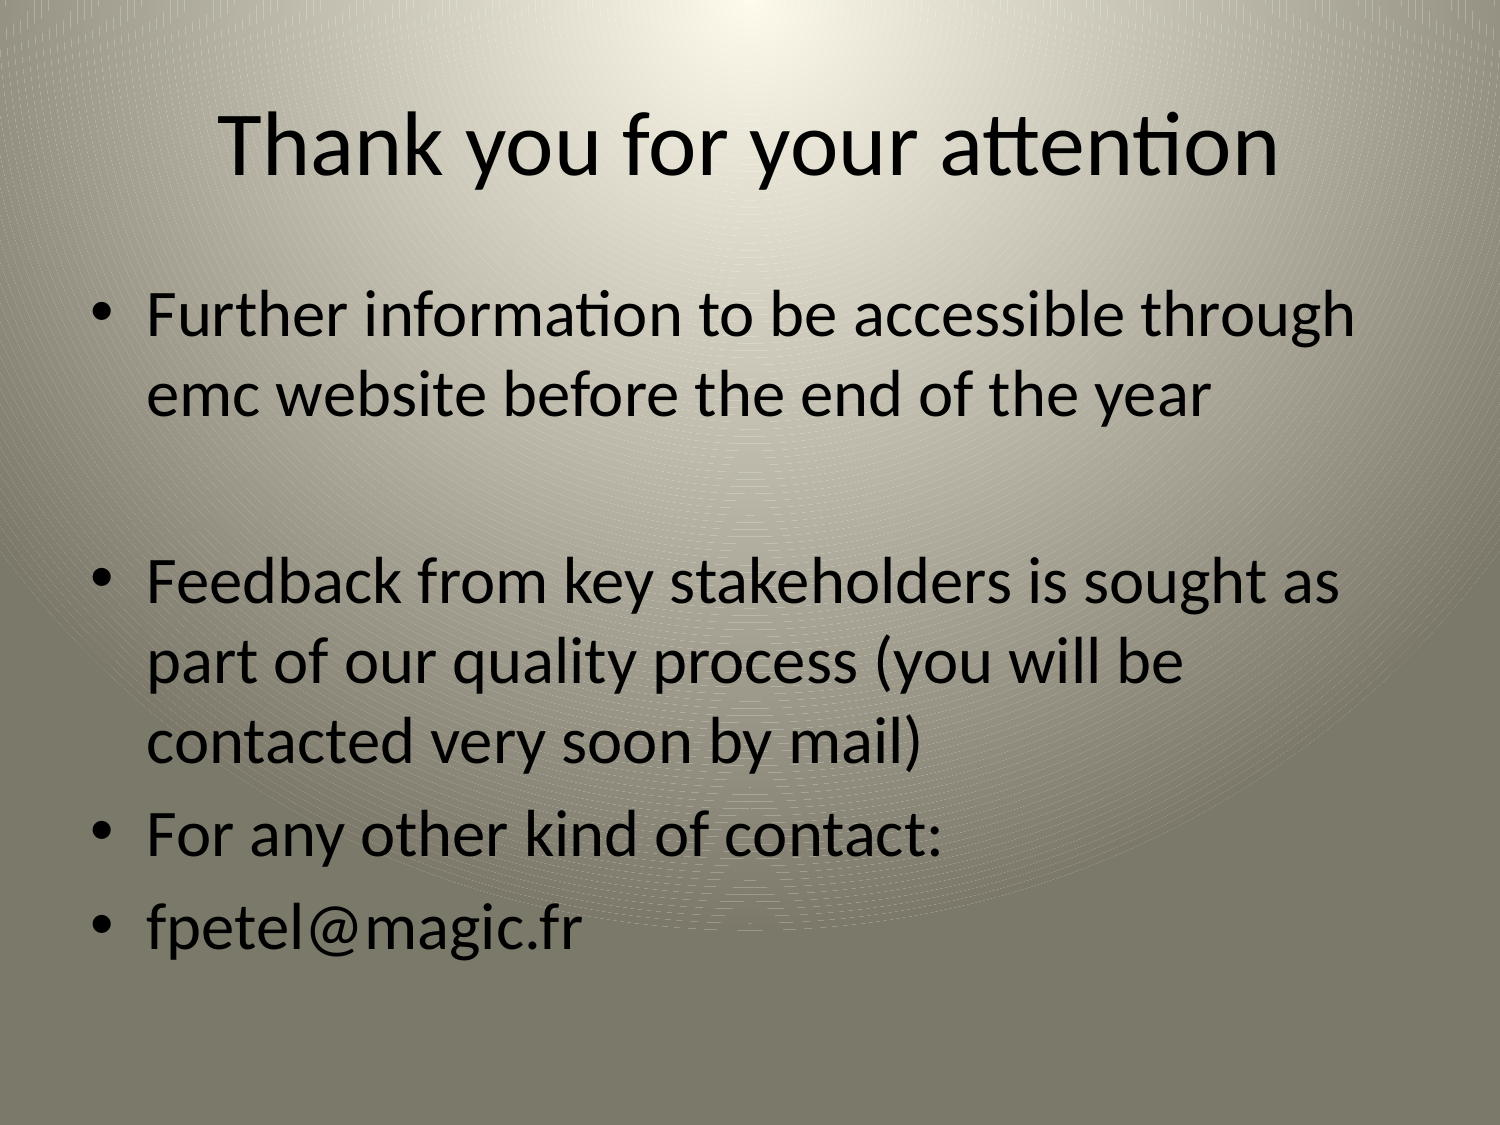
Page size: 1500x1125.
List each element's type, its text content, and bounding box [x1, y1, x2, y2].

title Thank you for your attention [75, 45, 1425, 233]
list Further information to be accessible through emc website before the end of the year Feedback from key stakeholders is sought as part of our quality process (you will be contacted very soon by mail) For any other kind of contact: fpetel@magic.fr [75, 262, 1425, 1005]
